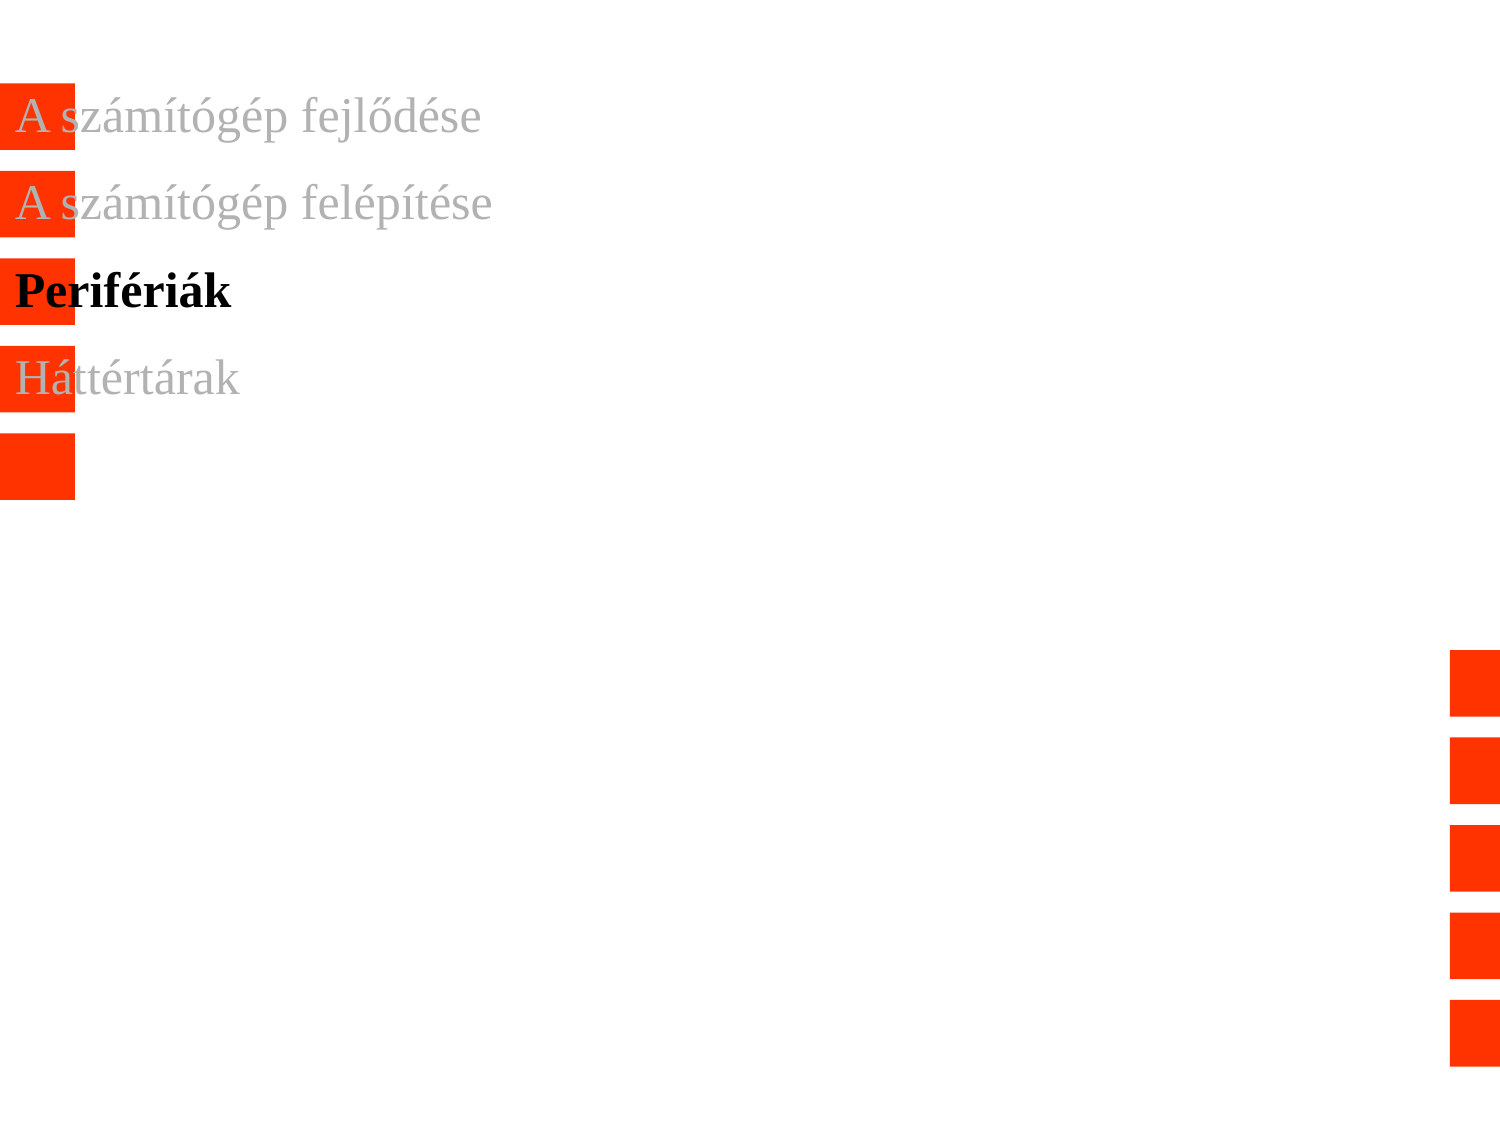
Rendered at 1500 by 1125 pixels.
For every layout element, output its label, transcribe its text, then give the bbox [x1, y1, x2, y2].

text_box Háttértárak [0, 337, 525, 413]
text_box A számítógép felépítése [0, 162, 525, 238]
text_box Perifériák [0, 249, 525, 325]
text_box A számítógép fejlődése [0, 74, 525, 150]
